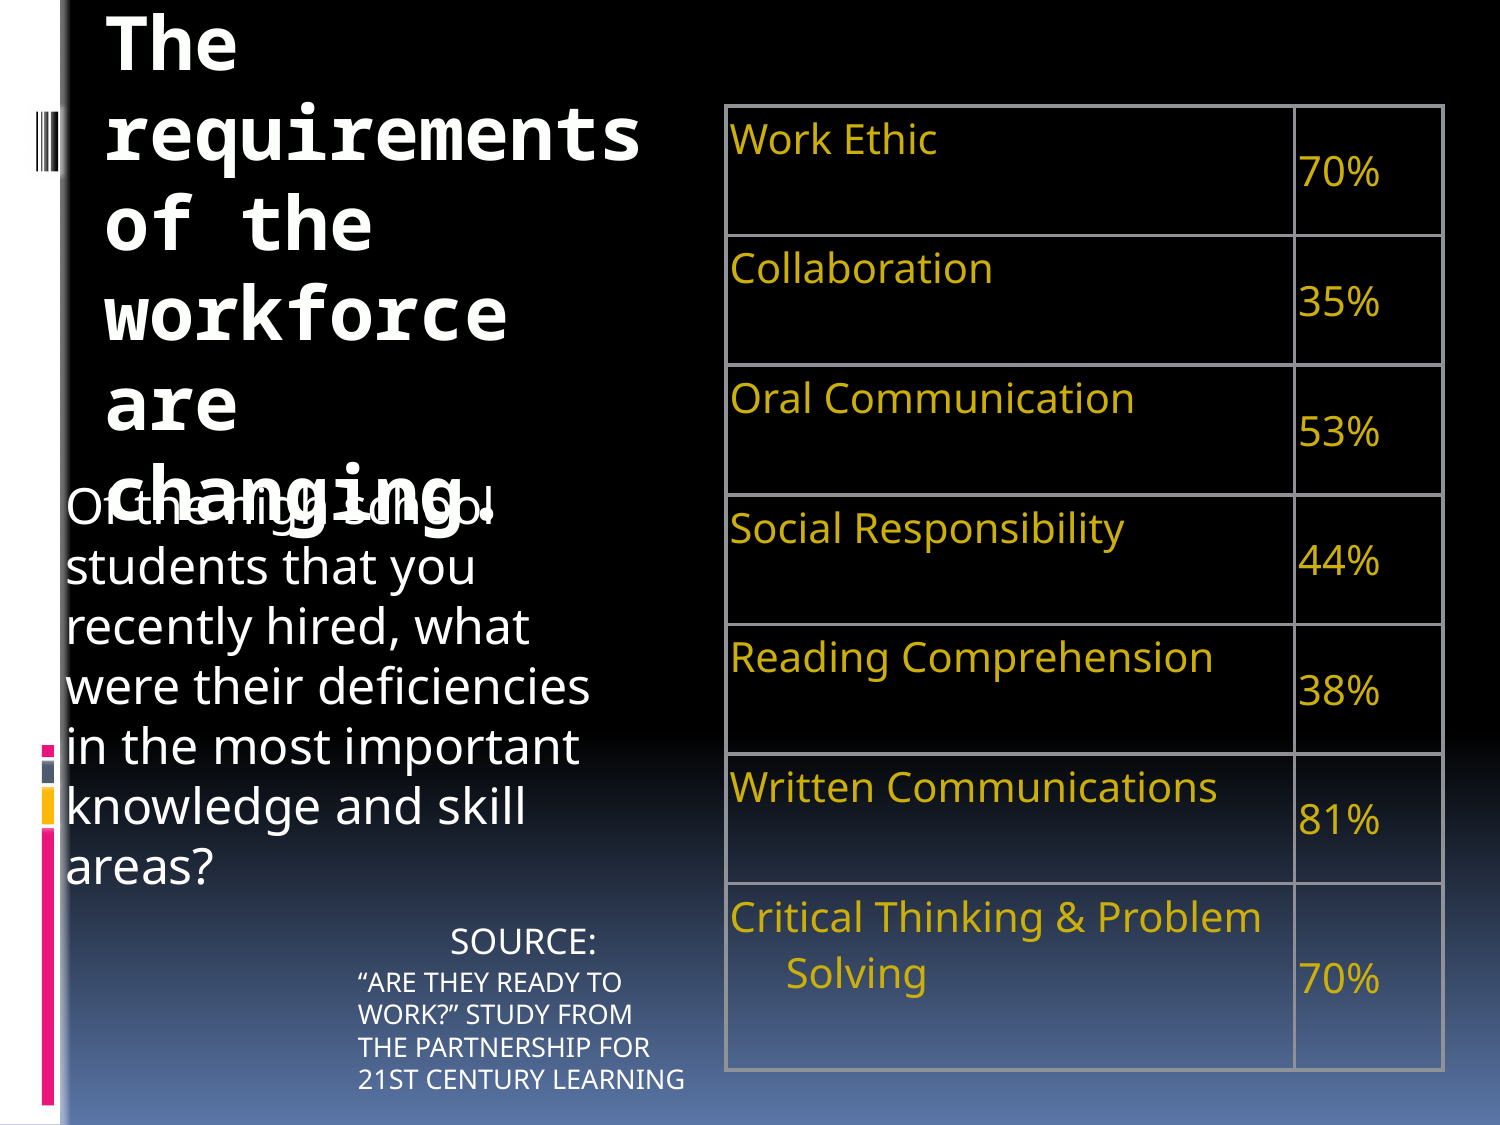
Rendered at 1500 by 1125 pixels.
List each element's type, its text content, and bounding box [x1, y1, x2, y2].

table_cell 38% [1296, 626, 1441, 752]
table_cell 44% [1296, 497, 1441, 623]
text_box “ARE THEY READY TO WORK?” STUDY FROM THE PARTNERSHIP FOR 21ST CENTURY LEARNING [357, 960, 711, 1100]
text_box Of the high school students that you recently hired, what were their deficiencies in the most important knowledge and skill areas? [65, 531, 644, 982]
table_cell 81% [1296, 756, 1441, 882]
table_cell Collaboration [728, 237, 1293, 363]
table_cell 53% [1296, 367, 1441, 493]
table_cell Social Responsibility [728, 497, 1293, 623]
table_cell 70% [1296, 885, 1441, 1068]
table_cell Written Communications [728, 756, 1293, 882]
table_header Work Ethic [728, 108, 1293, 234]
table_cell Oral Communication [728, 367, 1293, 493]
table_cell 35% [1296, 237, 1441, 363]
text_box The requirements of the workforce are changing. [50, 0, 689, 531]
table_cell Critical Thinking & Problem Solving [728, 885, 1293, 1068]
table_header 70% [1296, 108, 1441, 234]
text_box SOURCE: [450, 919, 607, 960]
table_cell Reading Comprehension [728, 626, 1293, 752]
